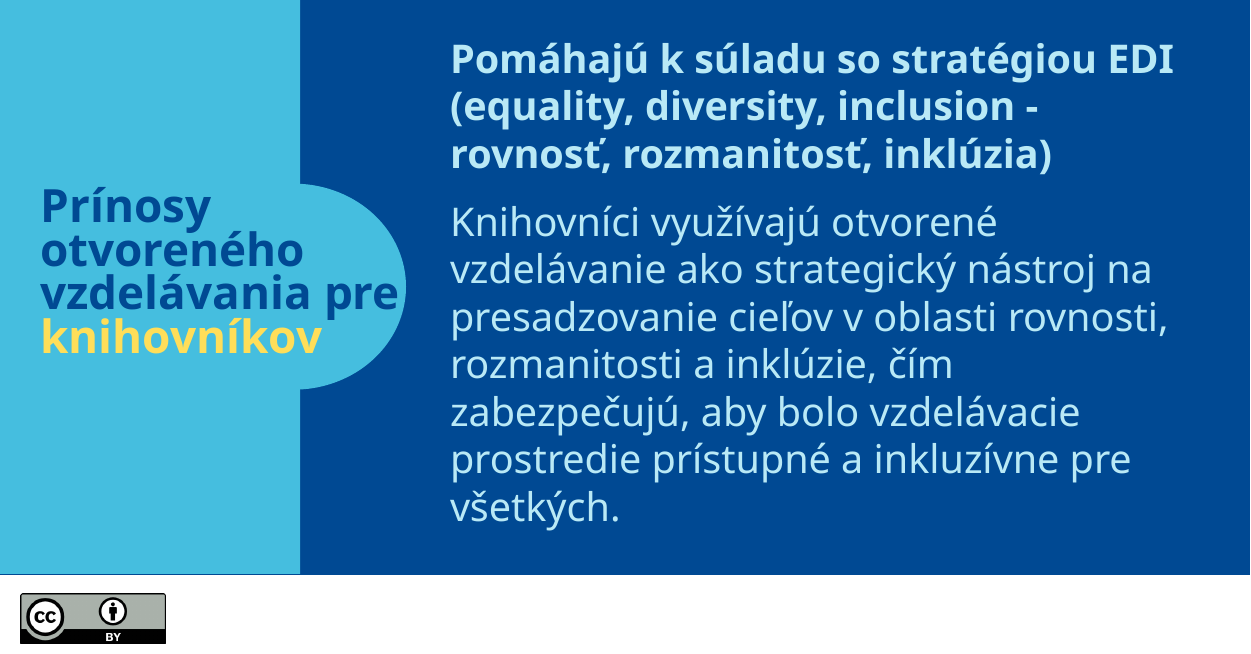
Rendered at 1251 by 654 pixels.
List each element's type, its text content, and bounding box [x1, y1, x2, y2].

text_box [242, 378, 346, 390]
text_box [0, 582, 1250, 654]
text_box Pomáhajú k súladu so stratégiou EDI (equality, diversity, inclusion - rovnosť, rozmanitosť, inklúzia) Knihovníci využívajú otvorené vzdelávanie ako strategický nástroj na presadzovanie cieľov v oblasti rovnosti, rozmanitosti a inklúzie, čím zabezpečujú, aby bolo vzdelávacie prostredie prístupné a inkluzívne pre všetkých. [437, 21, 1200, 542]
text_box [0, 0, 301, 574]
picture [20, 592, 166, 645]
text_box Prínosy otvoreného vzdelávania pre knihovníkov [25, 171, 451, 378]
